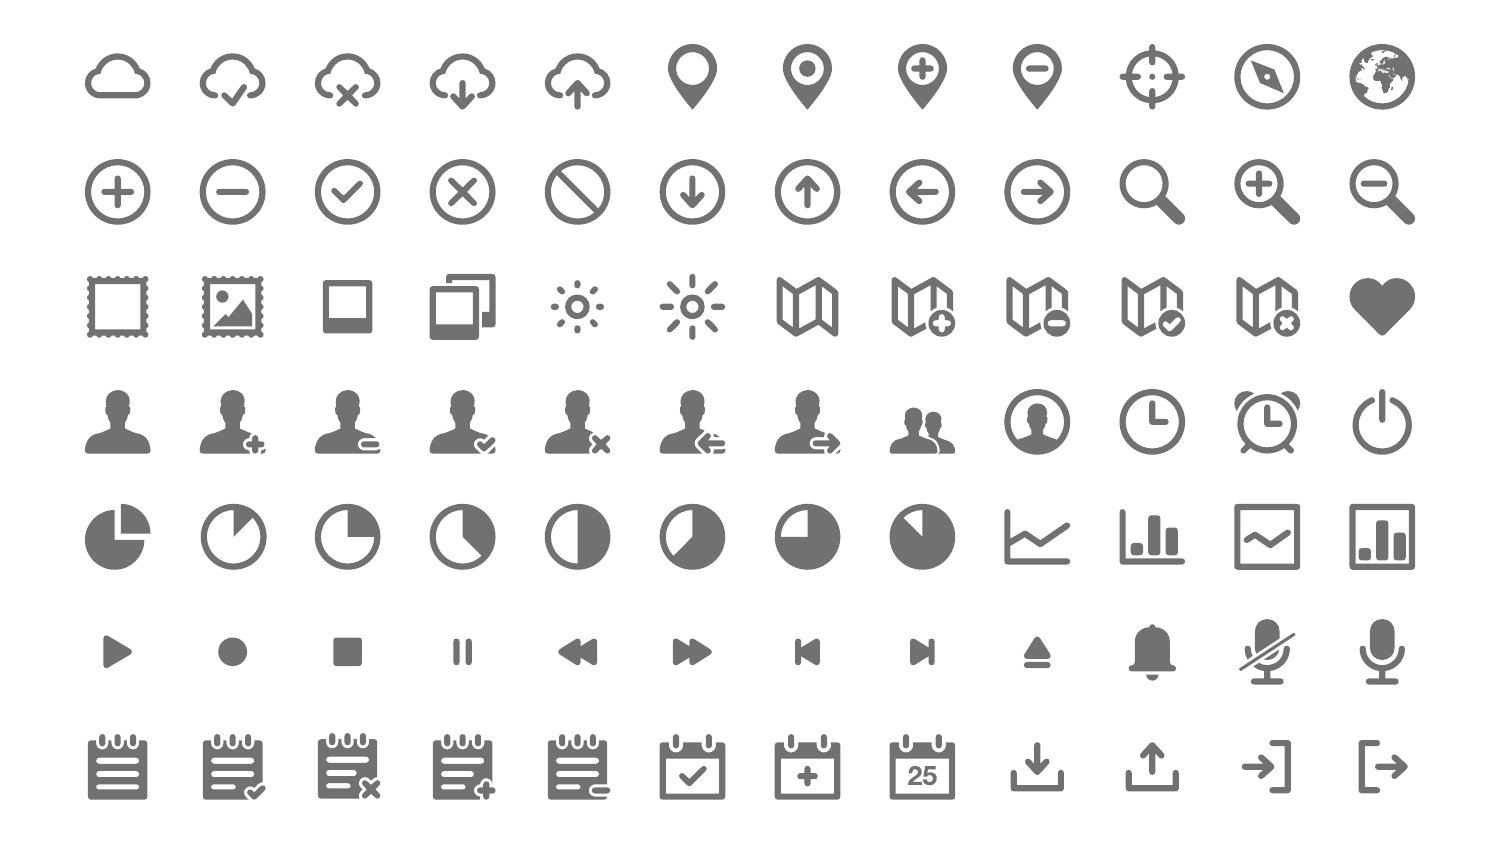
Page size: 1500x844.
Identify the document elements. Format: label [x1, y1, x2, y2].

text_box [659, 159, 726, 225]
text_box [86, 276, 149, 338]
text_box [336, 84, 359, 107]
text_box [245, 435, 265, 454]
text_box [1359, 645, 1405, 685]
text_box [1012, 43, 1062, 110]
text_box [889, 742, 956, 800]
text_box [1269, 740, 1291, 794]
text_box [120, 503, 151, 534]
text_box [432, 740, 493, 800]
text_box [776, 277, 839, 337]
text_box [477, 781, 496, 800]
text_box [314, 390, 381, 454]
text_box [221, 84, 248, 107]
text_box [544, 503, 611, 570]
text_box [710, 303, 726, 310]
text_box [547, 740, 608, 800]
text_box [1234, 43, 1301, 110]
text_box [680, 294, 705, 320]
text_box [333, 637, 362, 667]
text_box [444, 734, 451, 747]
text_box [589, 286, 598, 295]
text_box [1140, 742, 1165, 775]
text_box [697, 433, 726, 454]
text_box [429, 286, 480, 340]
text_box [1119, 509, 1186, 565]
text_box [550, 303, 559, 310]
text_box [474, 734, 482, 747]
text_box [689, 273, 696, 289]
text_box [556, 286, 566, 295]
text_box [1006, 277, 1069, 337]
text_box [1239, 632, 1296, 671]
text_box [589, 319, 598, 328]
text_box [429, 503, 496, 570]
text_box [1349, 503, 1416, 570]
text_box [200, 503, 267, 570]
text_box [1043, 309, 1071, 337]
text_box [1236, 277, 1299, 337]
text_box [1379, 389, 1386, 423]
text_box [1280, 391, 1301, 411]
text_box [910, 638, 935, 666]
text_box [1010, 769, 1064, 792]
text_box [84, 159, 151, 225]
text_box [774, 390, 825, 454]
text_box [558, 638, 598, 666]
text_box [589, 734, 596, 747]
text_box [1004, 389, 1071, 455]
text_box [902, 734, 910, 749]
text_box [774, 742, 841, 800]
text_box [889, 159, 956, 225]
text_box [565, 79, 590, 110]
text_box [453, 638, 460, 666]
text_box [666, 281, 681, 295]
text_box [322, 280, 373, 334]
text_box [889, 407, 956, 454]
text_box [202, 740, 263, 800]
text_box [1374, 754, 1408, 779]
text_box [429, 53, 496, 99]
text_box [812, 433, 841, 454]
text_box [574, 734, 581, 747]
text_box [1119, 43, 1186, 110]
text_box [314, 503, 381, 570]
text_box [1254, 619, 1280, 654]
text_box [1234, 503, 1301, 570]
text_box [245, 734, 252, 747]
text_box [1352, 397, 1412, 455]
text_box [87, 740, 148, 800]
text_box [1250, 645, 1290, 685]
text_box [574, 325, 581, 334]
text_box [889, 503, 956, 570]
text_box [1349, 159, 1416, 225]
text_box [591, 787, 611, 794]
text_box [1128, 624, 1177, 672]
text_box [359, 733, 367, 746]
text_box [84, 510, 145, 570]
text_box [1158, 309, 1186, 337]
text_box [1024, 742, 1050, 775]
text_box [820, 734, 828, 749]
text_box [314, 159, 381, 225]
text_box [1004, 159, 1071, 225]
text_box [114, 734, 121, 747]
text_box [1119, 389, 1186, 455]
text_box [84, 390, 151, 454]
text_box [1125, 769, 1179, 792]
text_box [1234, 159, 1301, 225]
text_box [476, 437, 496, 452]
text_box [544, 390, 594, 454]
text_box [1369, 619, 1395, 661]
text_box [465, 638, 472, 666]
text_box [218, 637, 248, 667]
text_box [659, 390, 706, 454]
text_box [429, 159, 496, 225]
text_box [565, 294, 590, 320]
text_box [705, 734, 712, 749]
text_box [199, 53, 266, 99]
text_box [1237, 394, 1298, 454]
text_box [574, 280, 581, 289]
text_box [1119, 159, 1186, 225]
text_box [199, 159, 266, 225]
text_box [689, 325, 696, 340]
text_box [103, 635, 133, 669]
text_box [544, 159, 611, 225]
text_box [659, 503, 726, 570]
text_box [1349, 43, 1416, 110]
text_box [659, 742, 726, 800]
text_box [429, 390, 489, 454]
text_box [928, 309, 956, 337]
text_box [1121, 277, 1184, 337]
text_box [1273, 309, 1301, 337]
text_box [659, 303, 674, 310]
text_box [1023, 636, 1051, 659]
text_box [935, 734, 942, 749]
text_box [1146, 674, 1159, 681]
text_box [544, 53, 611, 99]
text_box [446, 273, 496, 328]
text_box [1004, 509, 1071, 565]
text_box [704, 319, 719, 333]
text_box [361, 780, 381, 799]
text_box [317, 739, 378, 799]
text_box [1349, 278, 1416, 336]
text_box [774, 159, 841, 225]
text_box [201, 276, 264, 338]
text_box [591, 435, 611, 454]
text_box [795, 638, 820, 666]
text_box [897, 43, 948, 110]
text_box [99, 734, 106, 747]
text_box [199, 390, 252, 454]
text_box [891, 277, 954, 337]
text_box [1234, 391, 1255, 412]
text_box [84, 53, 151, 99]
text_box [667, 43, 718, 110]
text_box [774, 503, 841, 570]
text_box [450, 79, 475, 110]
text_box [229, 734, 236, 747]
text_box [788, 734, 795, 749]
text_box [782, 43, 833, 110]
text_box [314, 53, 381, 99]
text_box [214, 734, 221, 747]
text_box [129, 734, 137, 747]
text_box [1241, 754, 1275, 779]
text_box [672, 638, 712, 666]
text_box [1023, 661, 1051, 669]
text_box [247, 785, 266, 800]
text_box [556, 319, 566, 328]
text_box [487, 446, 496, 454]
text_box [559, 734, 566, 747]
text_box [672, 734, 680, 749]
text_box [1358, 740, 1381, 794]
text_box [459, 734, 466, 747]
text_box [595, 303, 605, 310]
text_box [704, 281, 719, 295]
text_box [344, 733, 351, 746]
text_box [666, 319, 681, 333]
text_box [329, 733, 336, 746]
